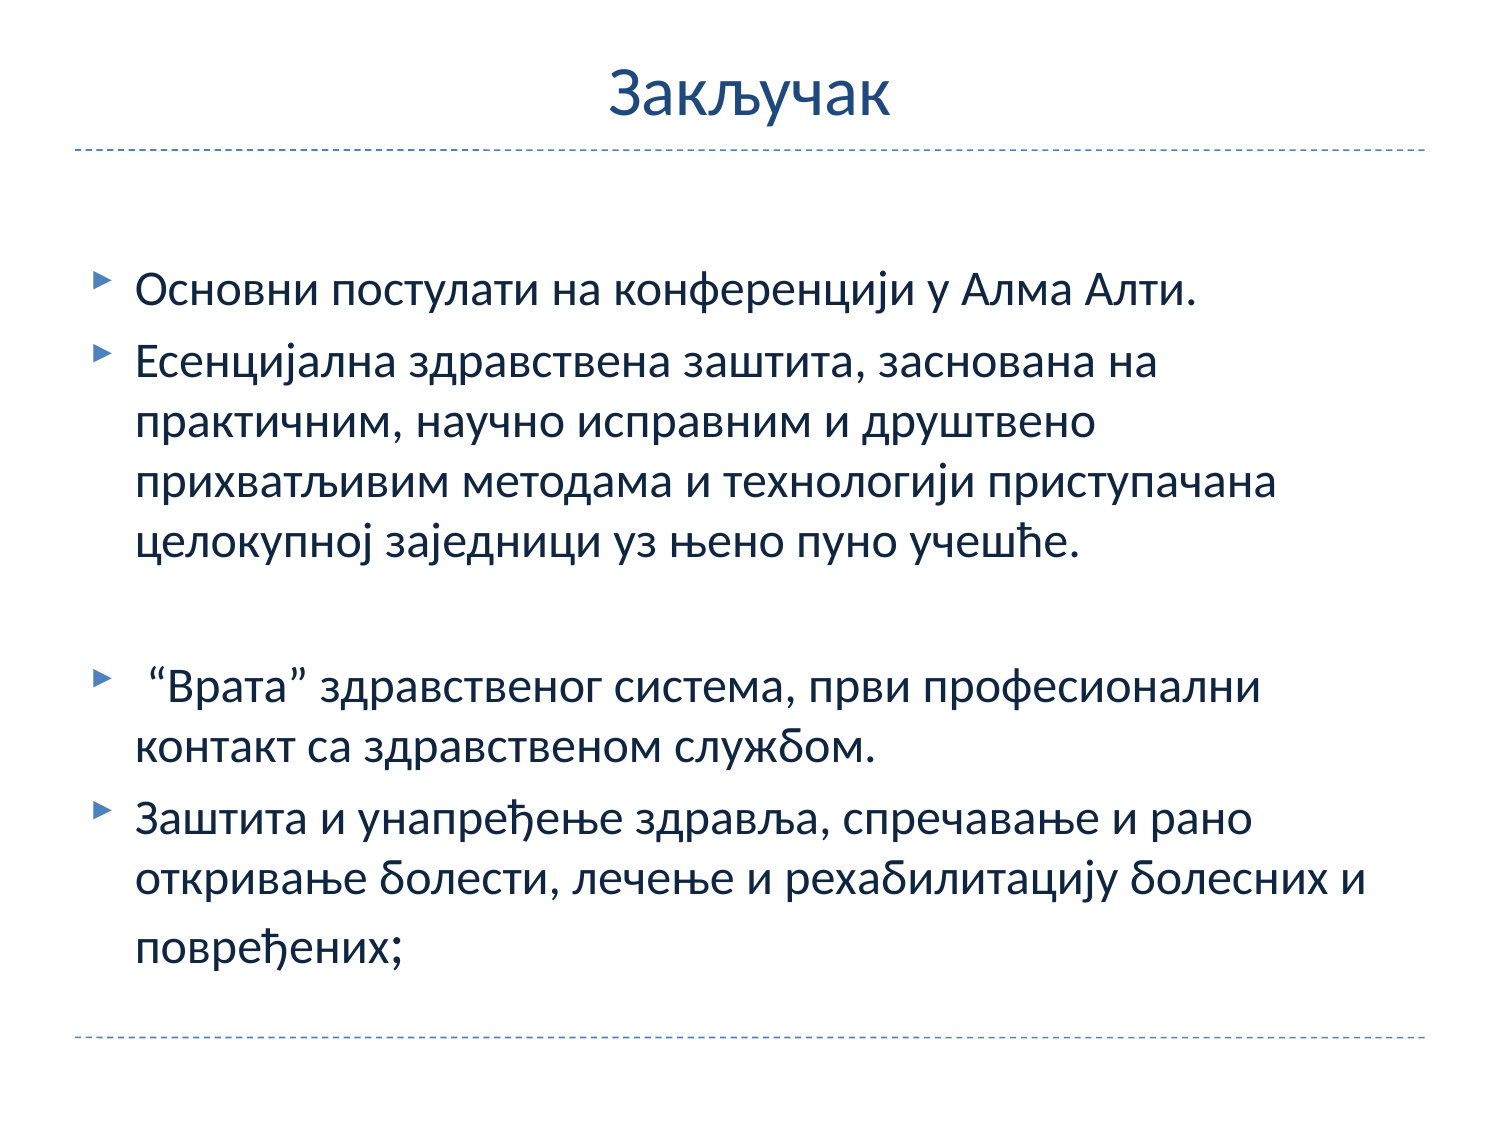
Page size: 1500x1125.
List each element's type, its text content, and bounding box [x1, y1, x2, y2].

list Основни постулати на конференцији у Алма Алти. Есенцијална здравствена заштита, заснована на практичним, научно исправним и друштвено прихватљивим методама и технологији приступачана целокупној заједници уз њено пуно учешће. “Врата” здравственог система, први професионални контакт са здравственом службом. Заштита и унапређење здравља, спречавање и рано откривање болести, лечење и рехабилитацију болесних и повређених; [74, 174, 1426, 1038]
title Закључак [74, 12, 1426, 138]
